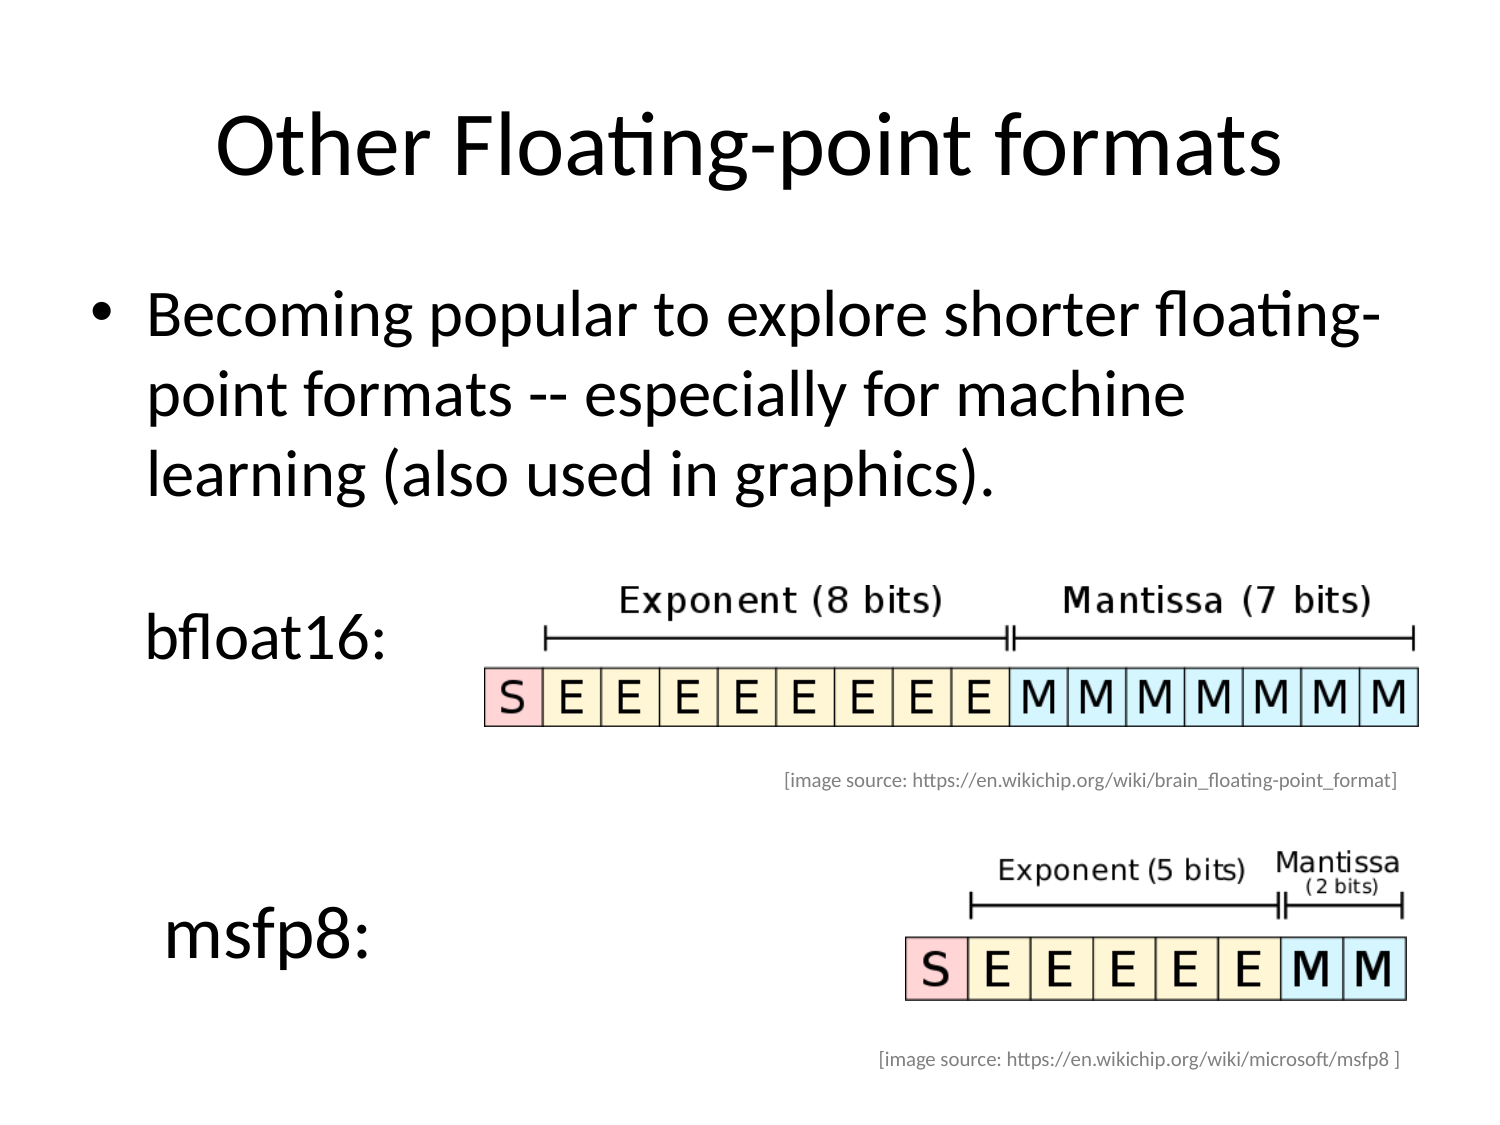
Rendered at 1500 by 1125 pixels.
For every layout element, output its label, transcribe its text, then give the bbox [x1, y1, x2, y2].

list Becoming popular to explore shorter floating-point formats -- especially for machine learning (also used in graphics). [75, 262, 1425, 1005]
title Other Floating-point formats [75, 45, 1425, 233]
text_box [image source: https://en.wikichip.org/wiki/microsoft/msfp8 ] [863, 1038, 1416, 1078]
picture [905, 850, 1407, 1002]
text_box [image source: https://en.wikichip.org/wiki/brain_floating-point_format] [769, 759, 1413, 799]
text_box bfloat16: [129, 585, 1480, 803]
picture [484, 584, 1419, 727]
text_box msfp8: [148, 876, 388, 981]
